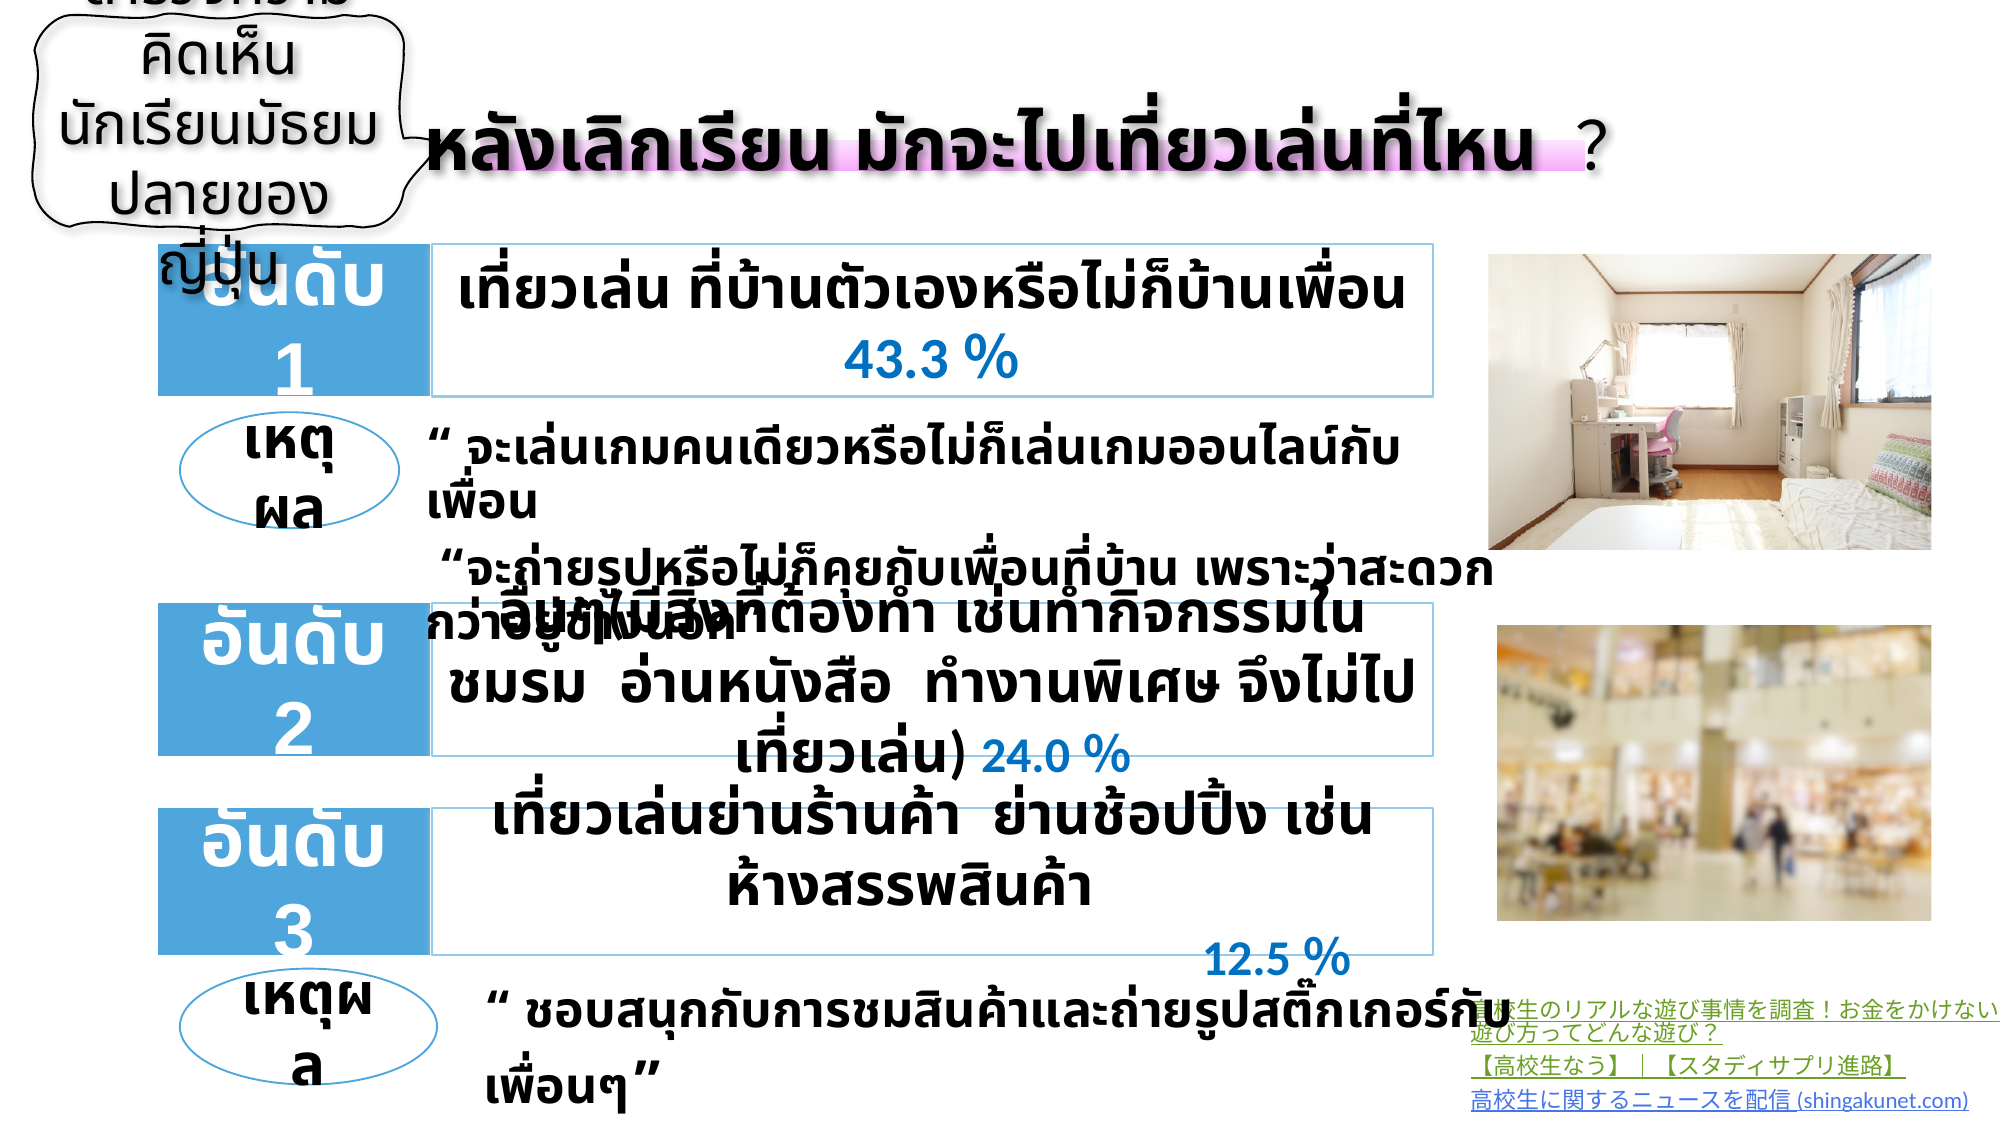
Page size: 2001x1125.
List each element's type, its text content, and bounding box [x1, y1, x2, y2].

text_box สำรวจความคิดเห็นนักเรียนมัธยมปลายของญี่ปุ่น [29, 10, 408, 234]
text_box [179, 411, 1483, 554]
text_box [155, 805, 1434, 959]
text_box 高校生のリアルな遊び事情を調査！お金をかけない遊び方ってどんな遊び？【高校生なう】｜【スタディサプリ進路】高校生に関するニュースを配信 (shingakunet.com) [1456, 988, 2000, 1103]
picture [1487, 254, 1932, 551]
picture [1487, 625, 1932, 922]
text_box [155, 600, 1434, 759]
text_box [179, 964, 1561, 1085]
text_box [377, 87, 1689, 195]
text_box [155, 241, 1434, 400]
